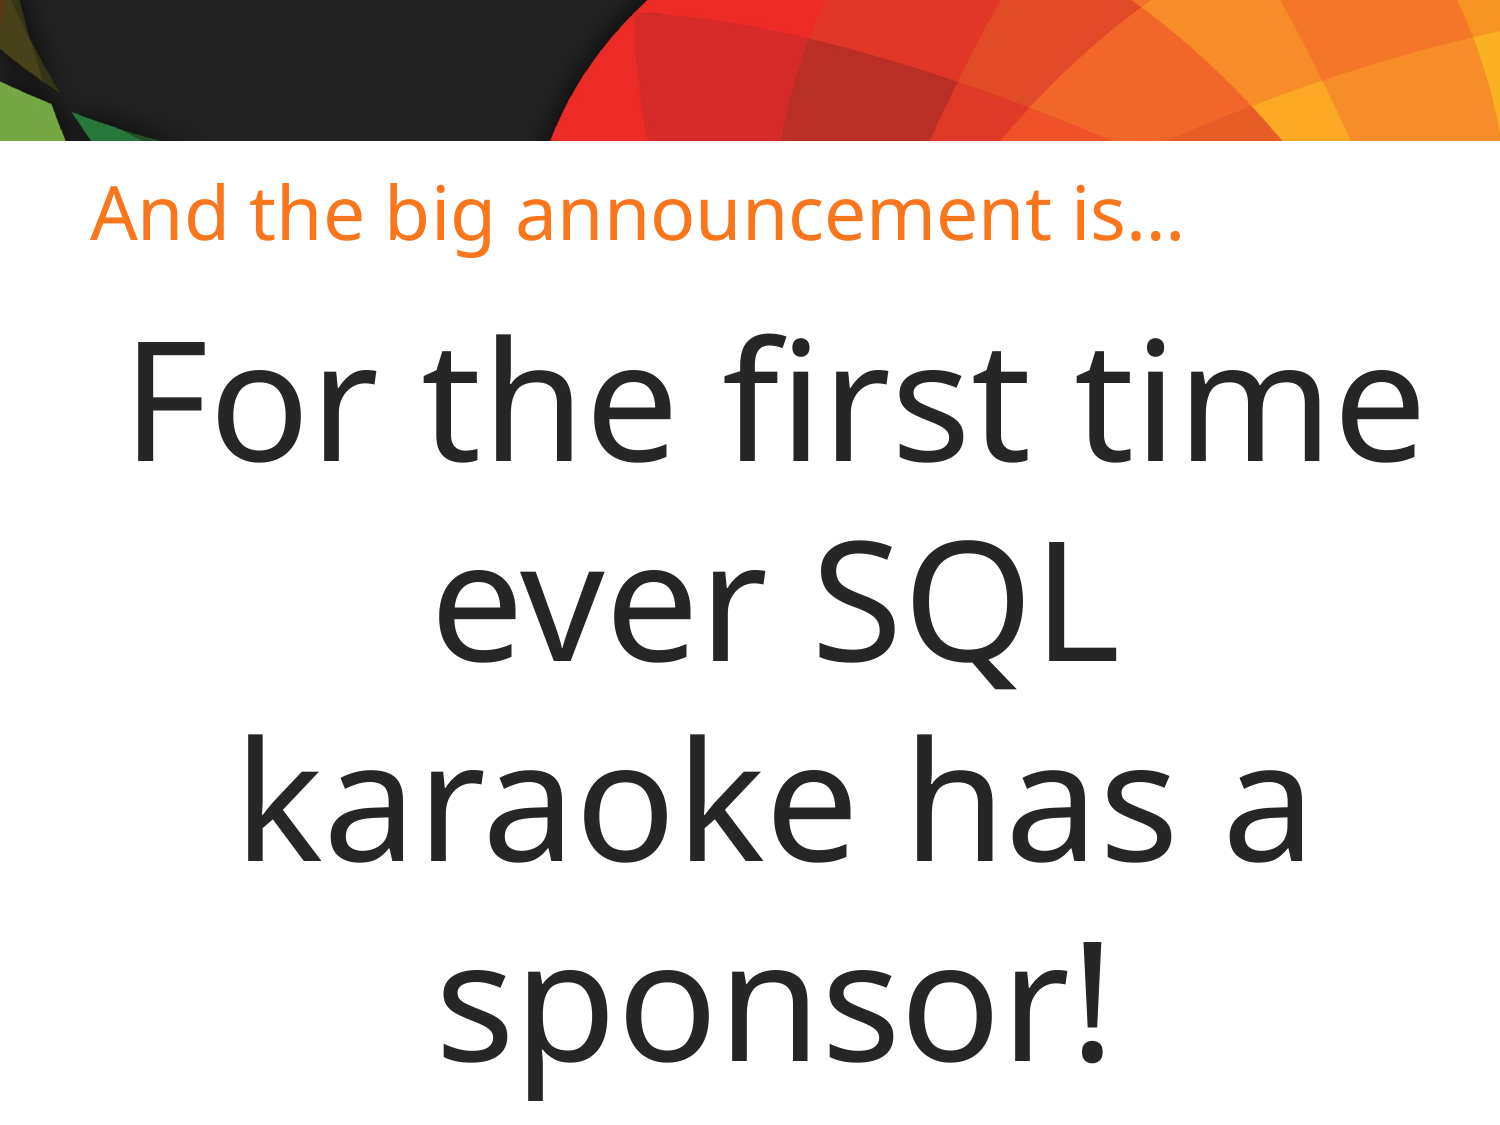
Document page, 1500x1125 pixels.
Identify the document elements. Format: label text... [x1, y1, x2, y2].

title And the big announcement is… [75, 174, 1425, 288]
picture [0, 0, 1500, 141]
list For the first time ever SQL karaoke has a sponsor! [100, 287, 1451, 1113]
